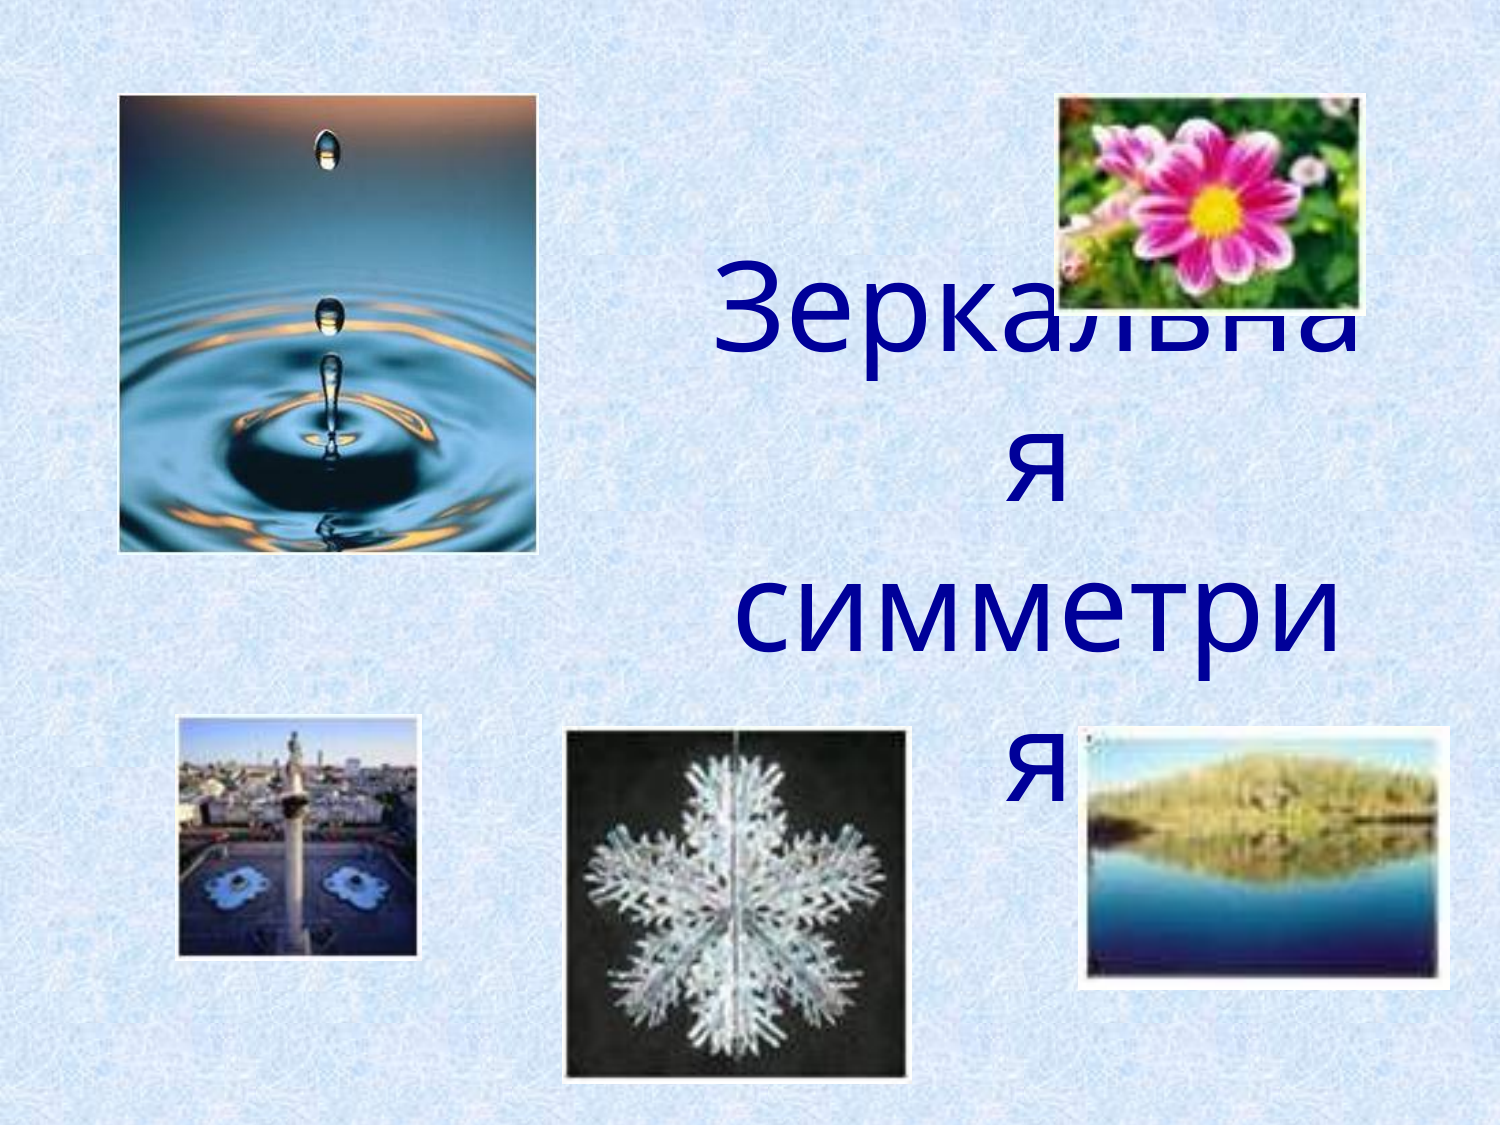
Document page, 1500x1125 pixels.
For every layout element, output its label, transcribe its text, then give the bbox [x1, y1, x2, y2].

title Зеркальная симметрия [690, 349, 1388, 705]
picture [0, 0, 1500, 1125]
